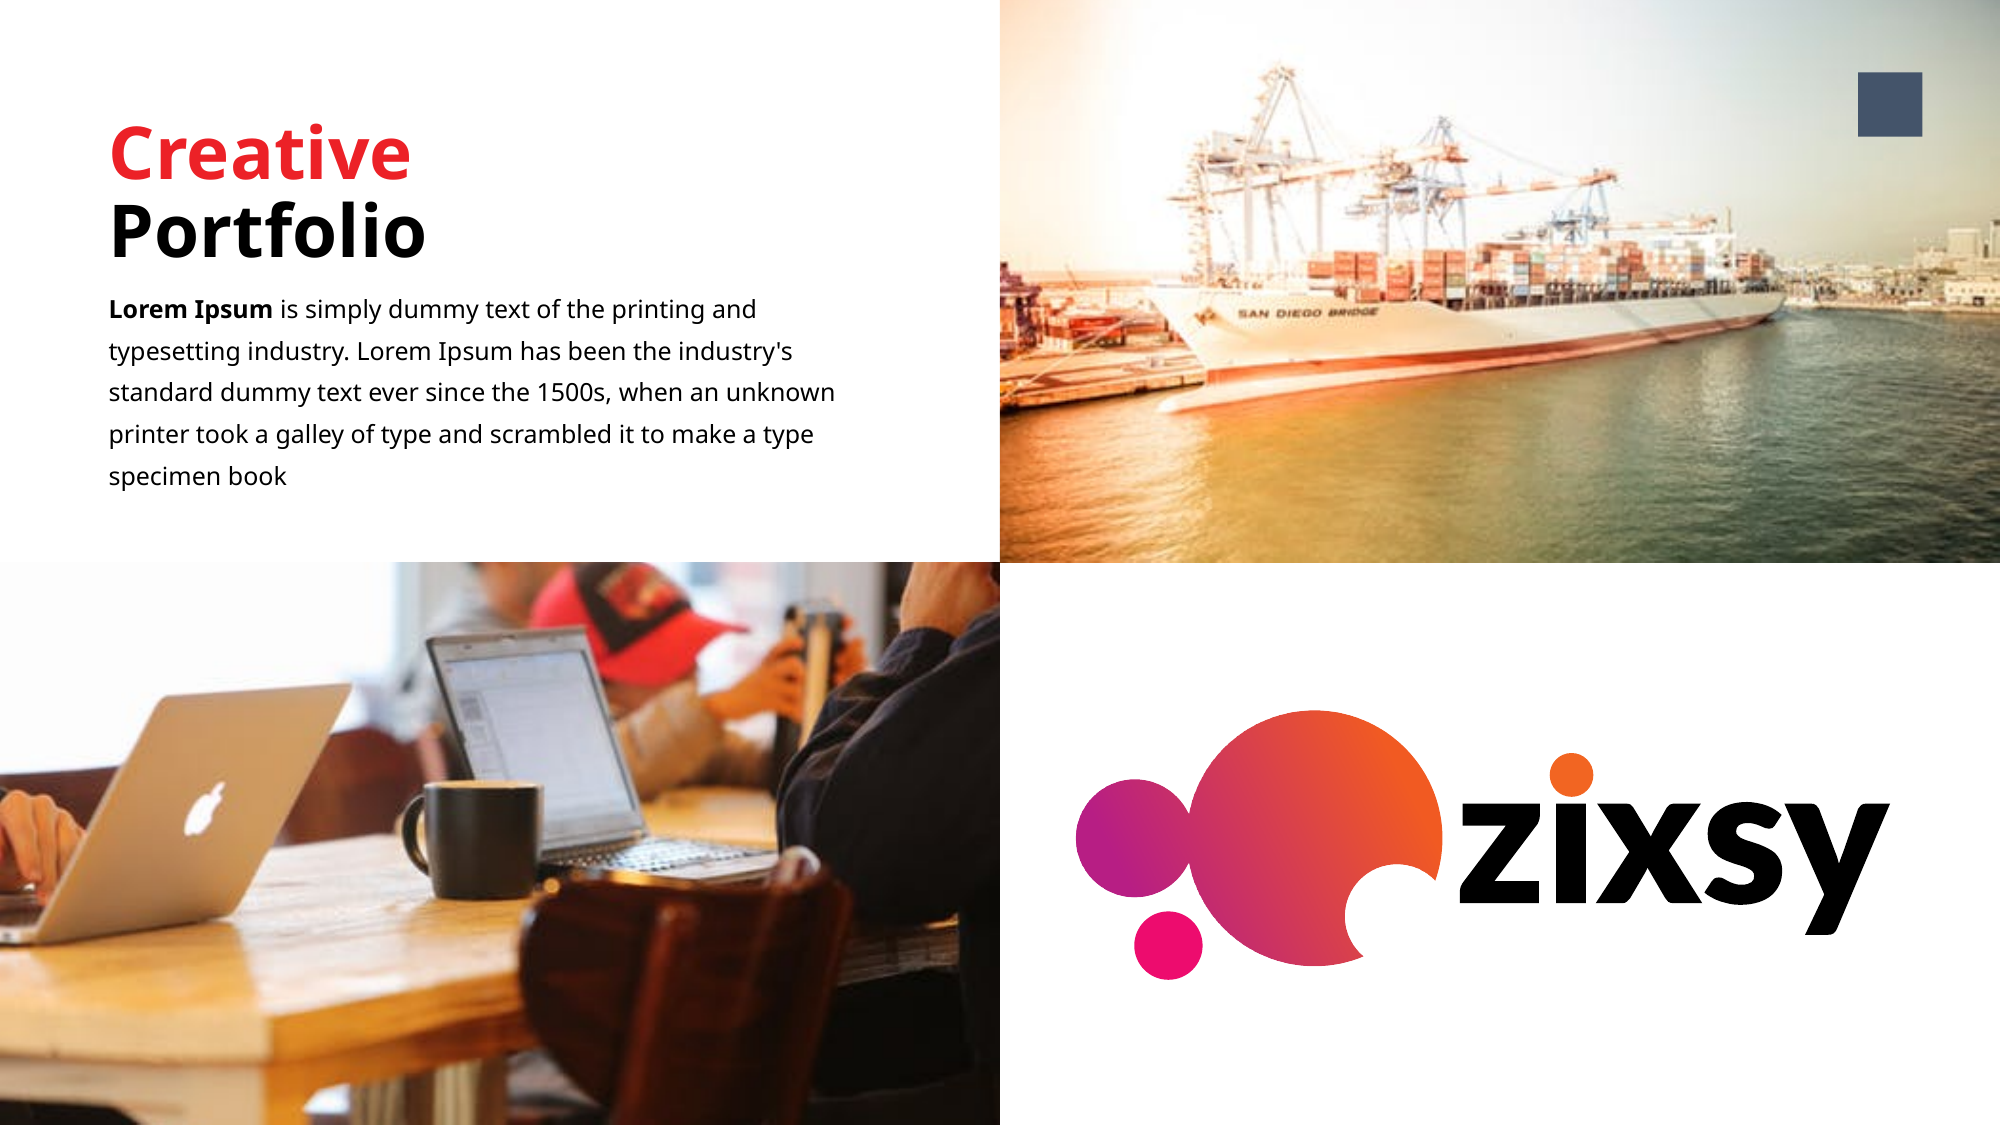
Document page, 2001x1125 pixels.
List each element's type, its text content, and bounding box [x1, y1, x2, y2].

picture [0, 0, 2000, 1125]
title Creative Portfolio [93, 139, 710, 251]
text_box Lorem Ipsum is simply dummy text of the printing and typesetting industry. Lorem Ipsum has been the industry's standard dummy text ever since the 1500s, when an unknown printer took a galley of type and scrambled it to make a type specimen book [93, 274, 889, 498]
